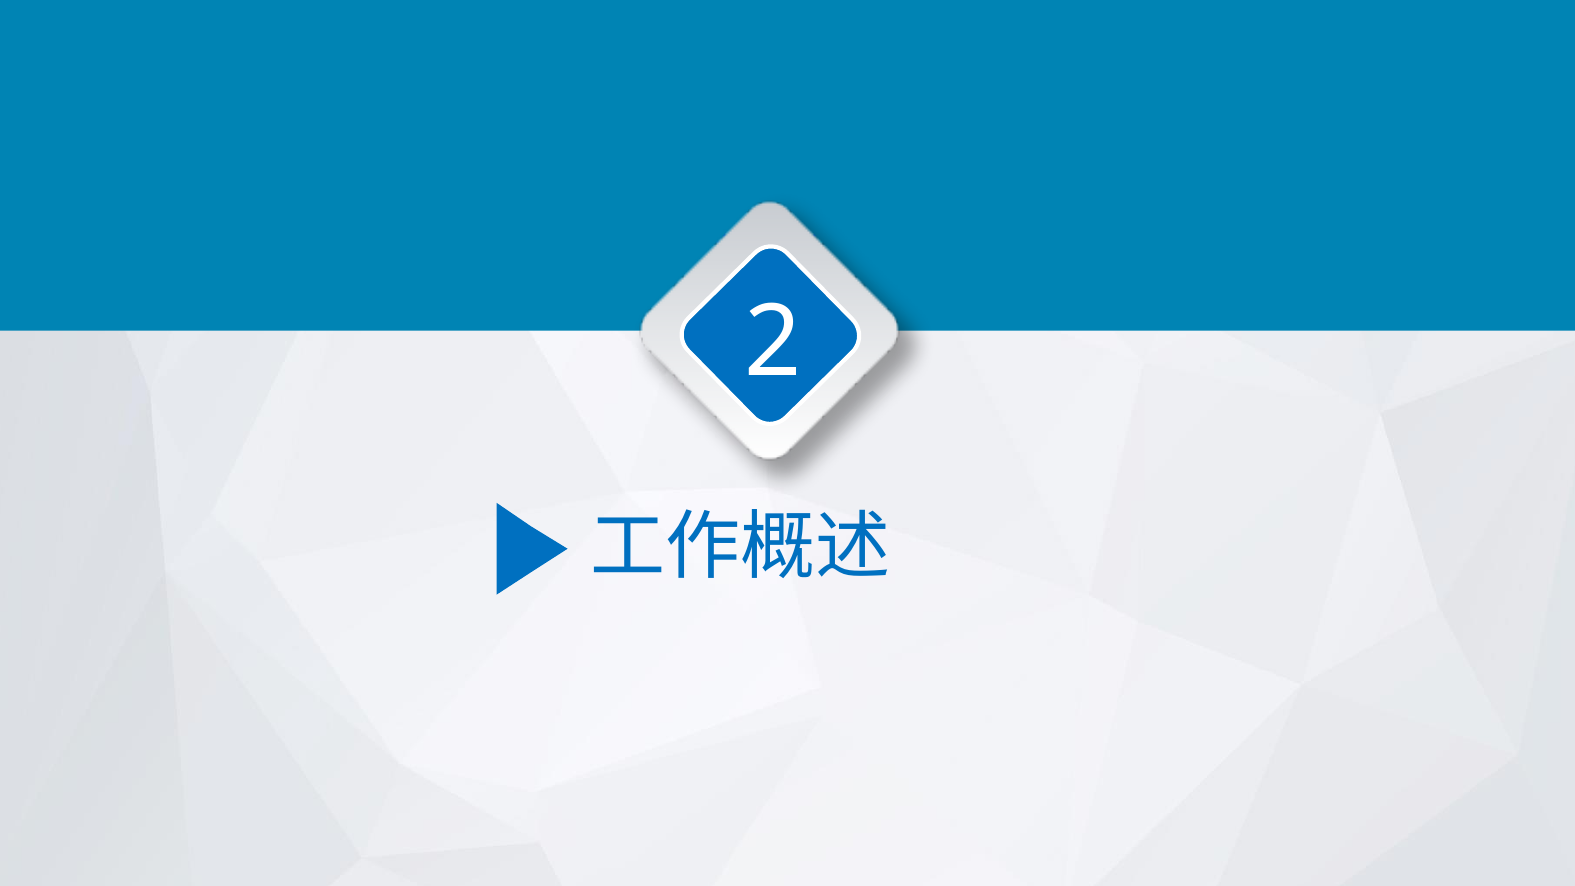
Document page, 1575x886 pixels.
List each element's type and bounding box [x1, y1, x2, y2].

text_box [0, 0, 1575, 333]
text_box [610, 171, 930, 488]
picture [0, 333, 1575, 886]
text_box [496, 489, 1069, 597]
